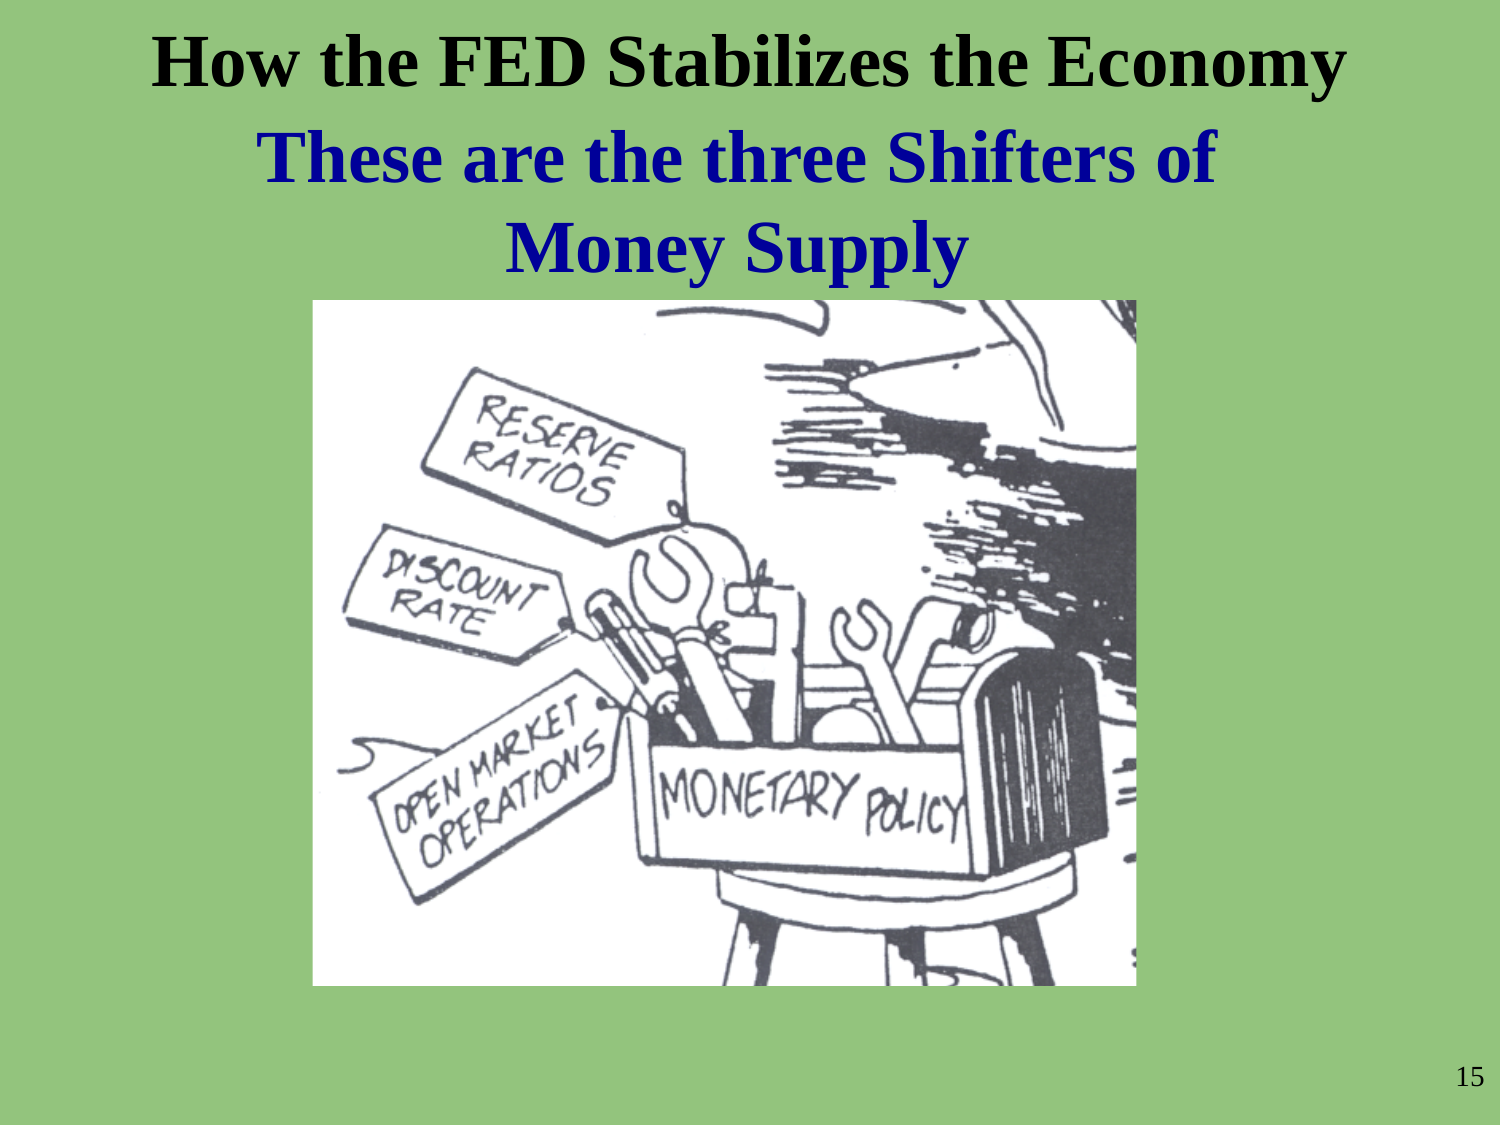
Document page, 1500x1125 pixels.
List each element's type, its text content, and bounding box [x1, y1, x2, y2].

text_box ‹#› [1187, 1049, 1500, 1125]
text_box These are the three Shifters of Money Supply [162, 99, 1313, 296]
picture [312, 299, 1137, 986]
text_box How the FED Stabilizes the Economy [0, 0, 1500, 150]
